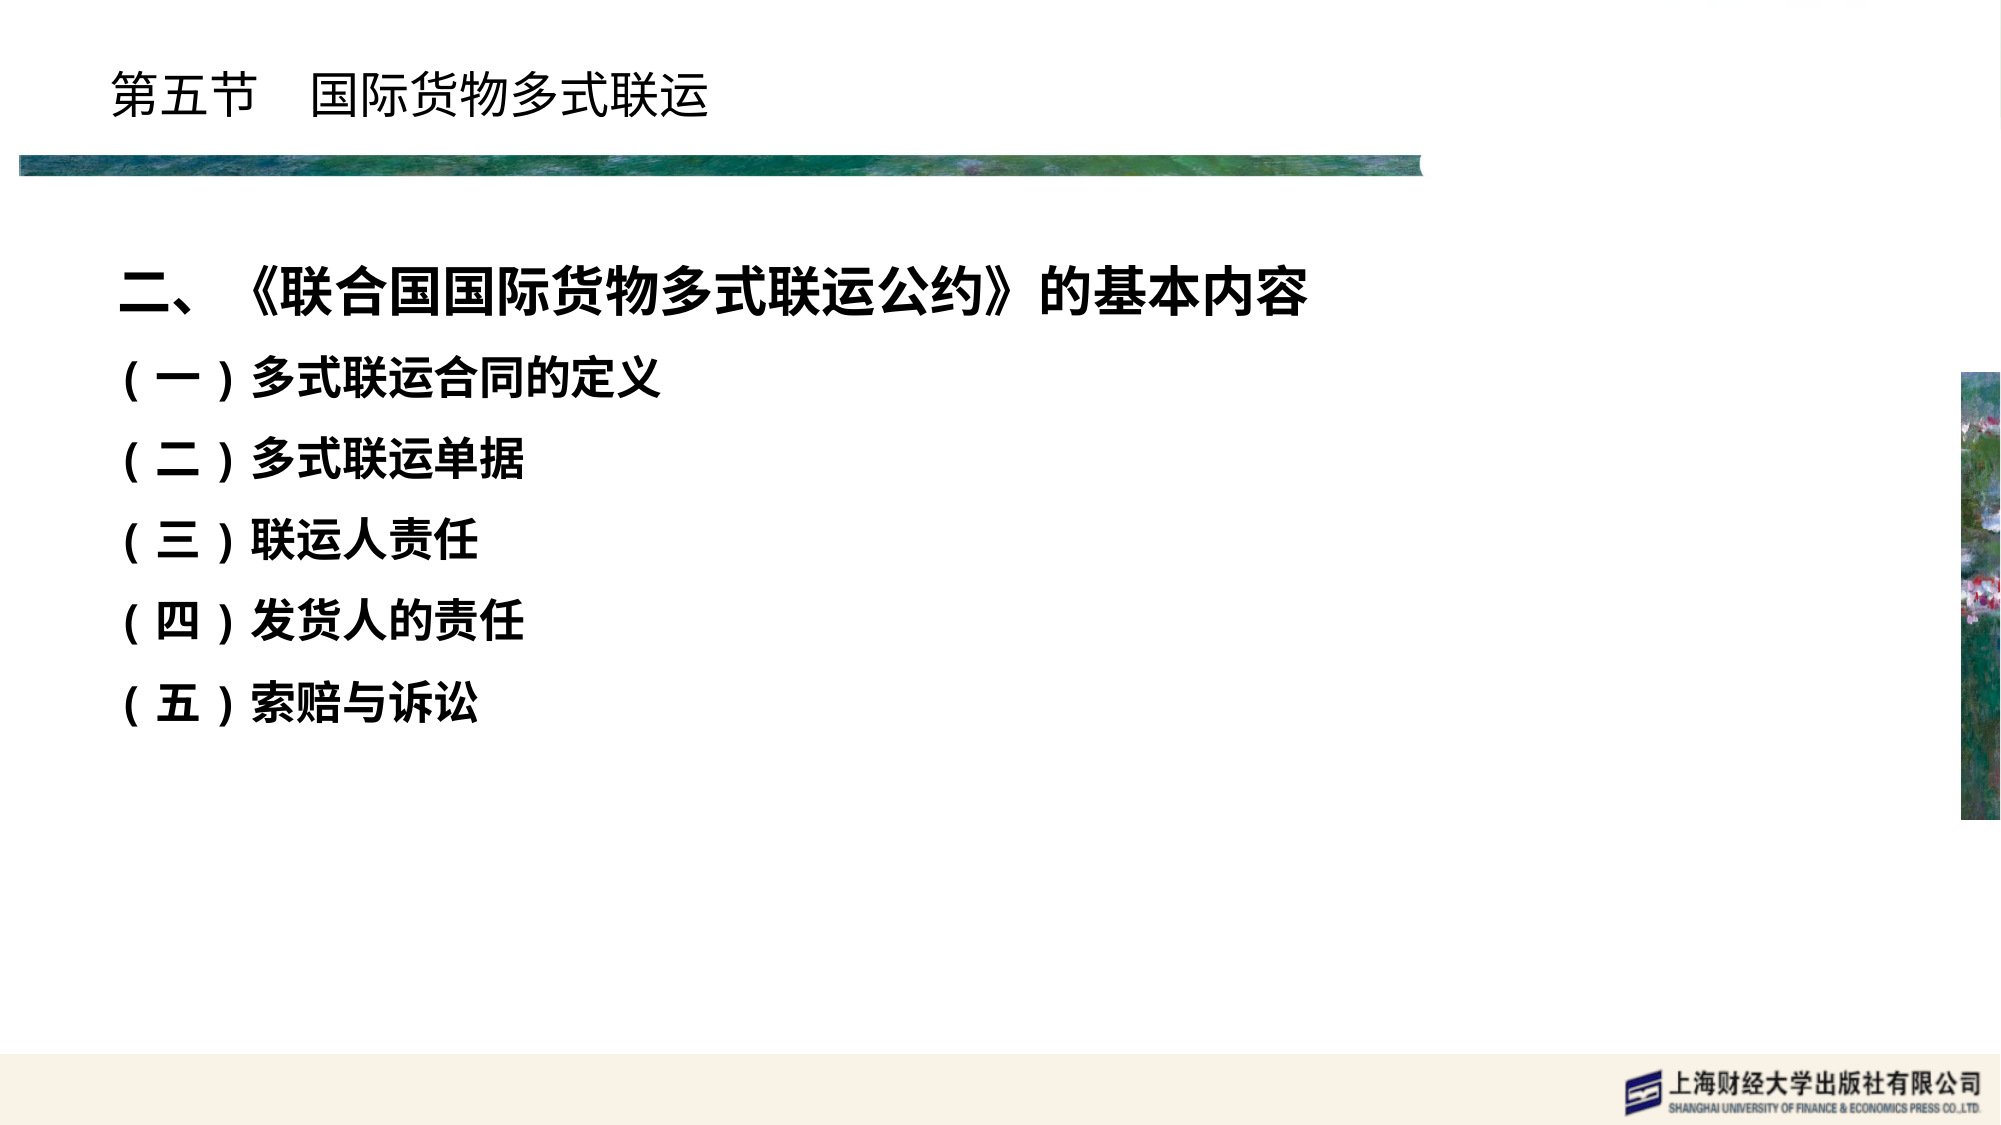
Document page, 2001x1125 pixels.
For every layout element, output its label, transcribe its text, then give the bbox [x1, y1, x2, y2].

list 二、《联合国国际货物多式联运公约》的基本内容 (一)多式联运合同的定义 (二)多式联运单据 (三)联运人责任 (四)发货人的责任 (五)索赔与诉讼 [102, 233, 1898, 1032]
title 第五节 国际货物多式联运 [94, 42, 1451, 146]
picture [0, 0, 2001, 1125]
